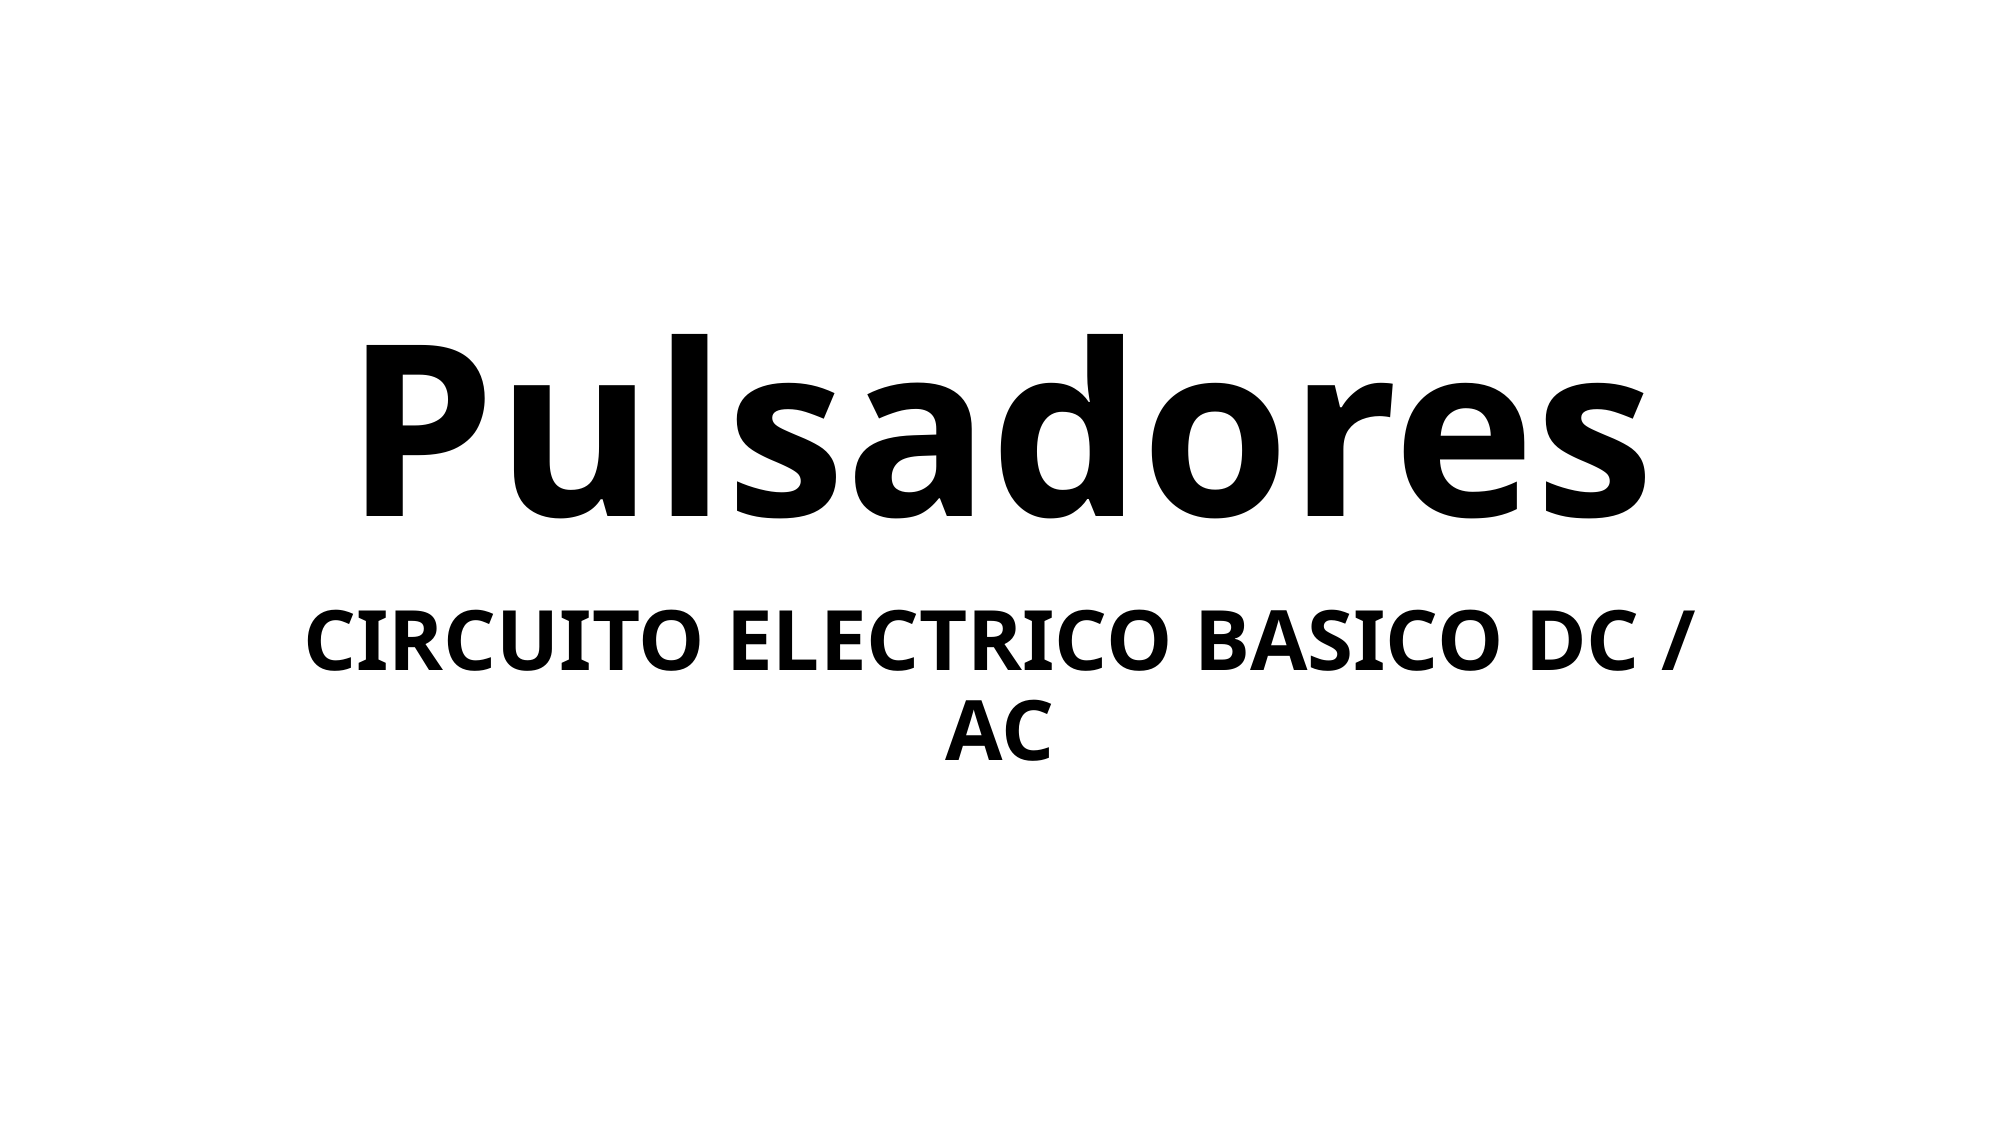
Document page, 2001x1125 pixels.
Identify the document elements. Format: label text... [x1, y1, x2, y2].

subtitle CIRCUITO ELECTRICO BASICO DC / AC [249, 590, 1750, 863]
title Pulsadores [249, 184, 1750, 576]
